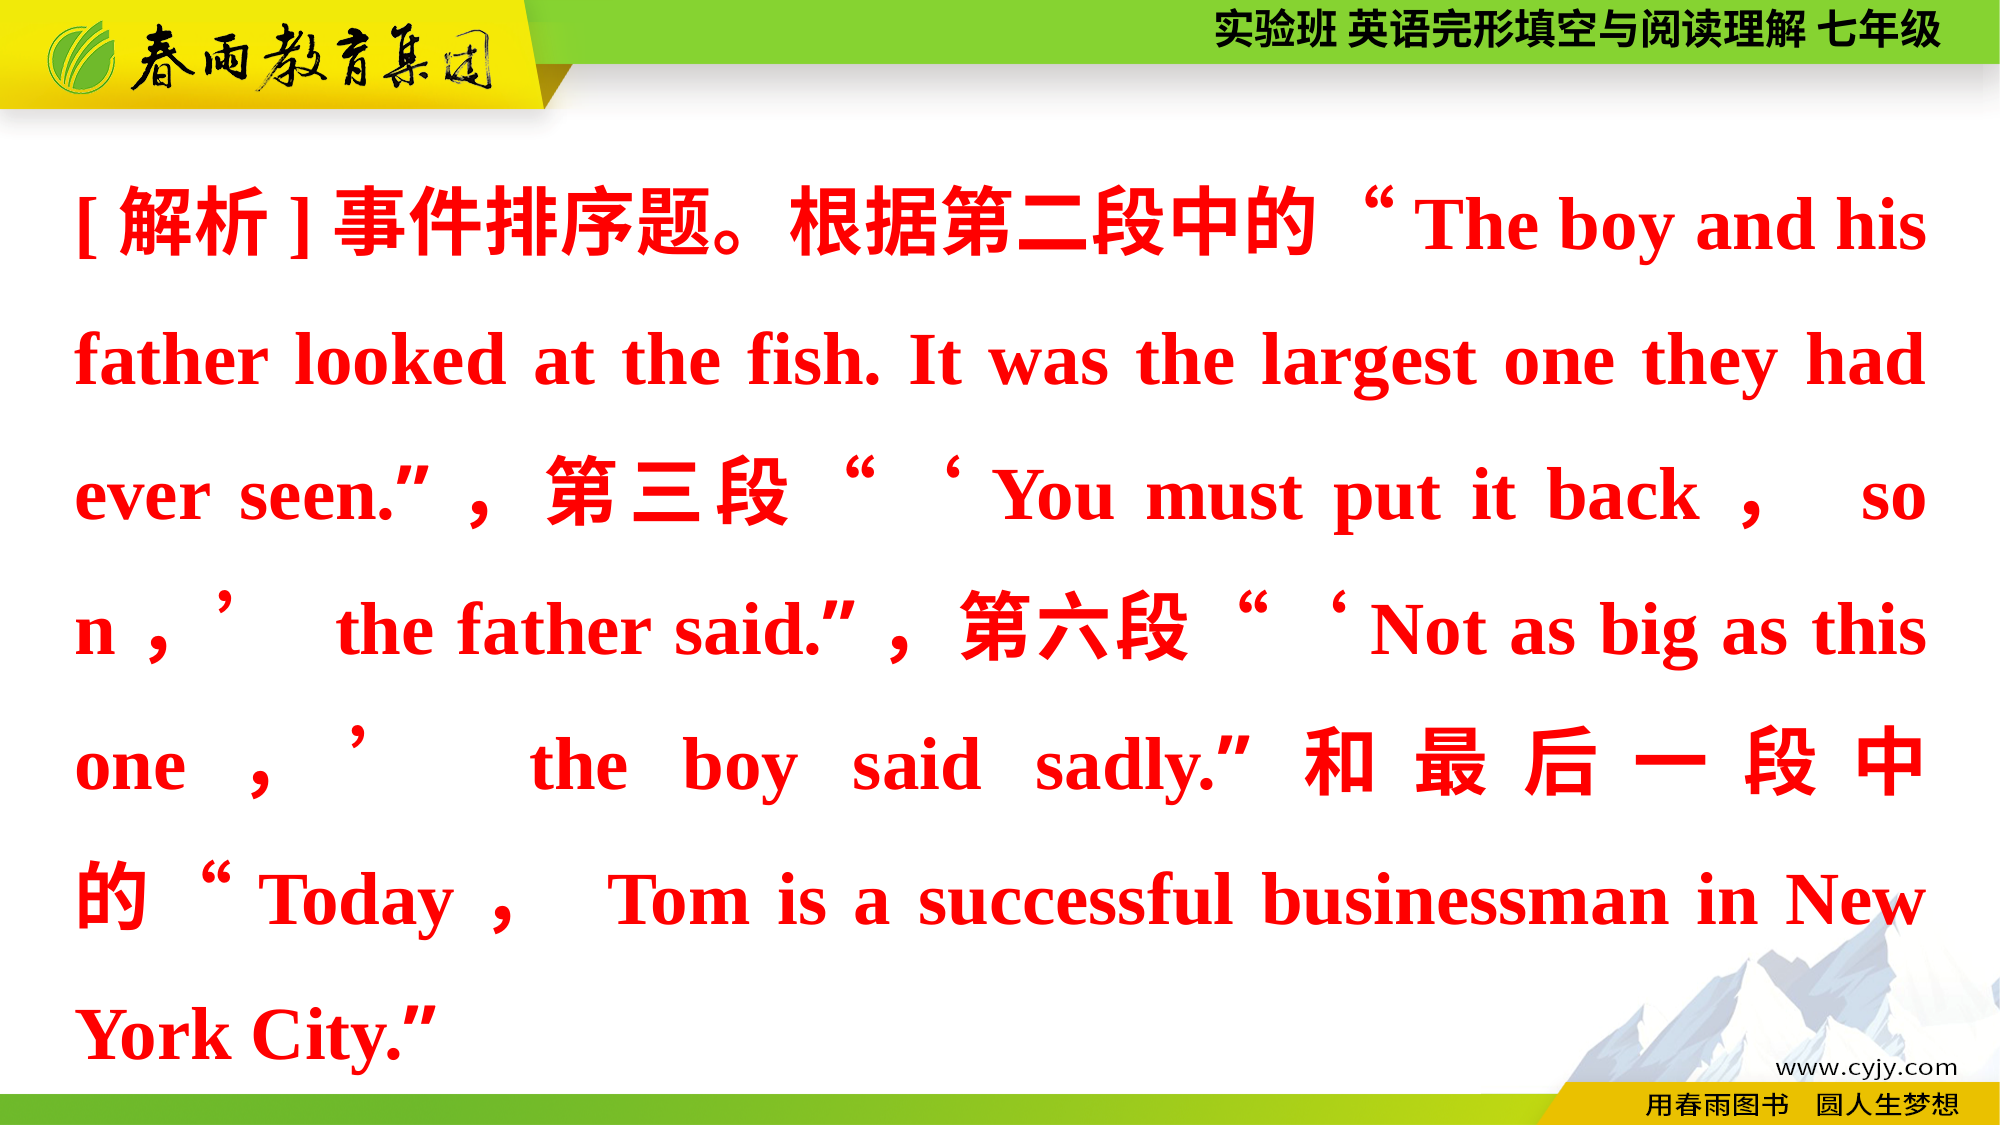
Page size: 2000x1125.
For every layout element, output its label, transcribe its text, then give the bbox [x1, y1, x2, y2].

picture [0, 0, 2000, 1125]
list [解析]事件排序题。根据第二段中的“The boy and his father looked at the fish. It was the largest one they had ever seen.”，第三段“‘You must put it back， son，’ the father said.”，第六段“‘Not as big as this one，’ the boy said sadly.”和最后一段中的“Today， Tom is a successful businessman in New York City.” [59, 122, 1944, 939]
